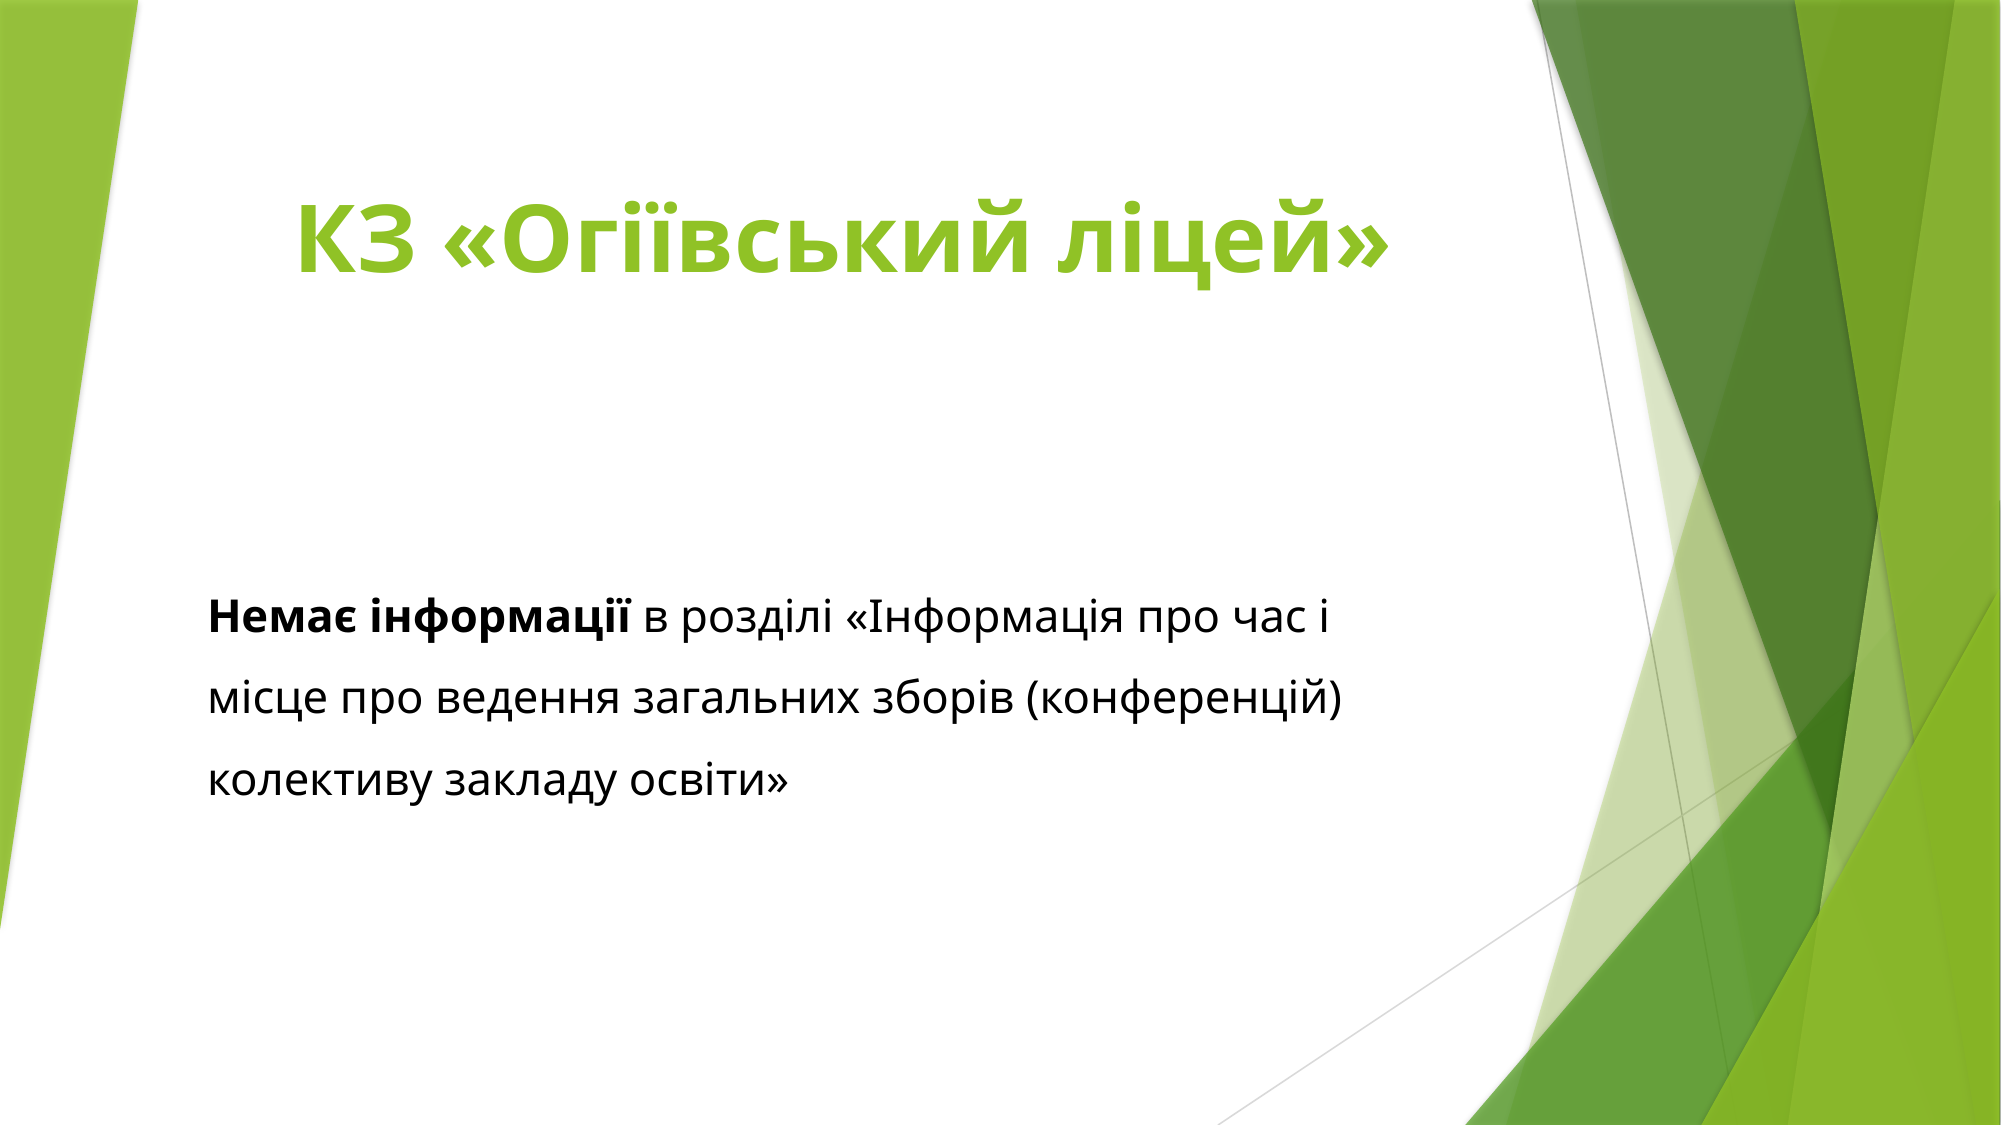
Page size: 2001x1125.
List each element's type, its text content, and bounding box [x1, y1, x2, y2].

title КЗ «Огіївський ліцей» [125, 120, 1561, 350]
subtitle Немає інформації в розділі «Інформація про час і місце про ведення загальних зборів (конференцій) колективу закладу освіти» [192, 552, 1467, 813]
